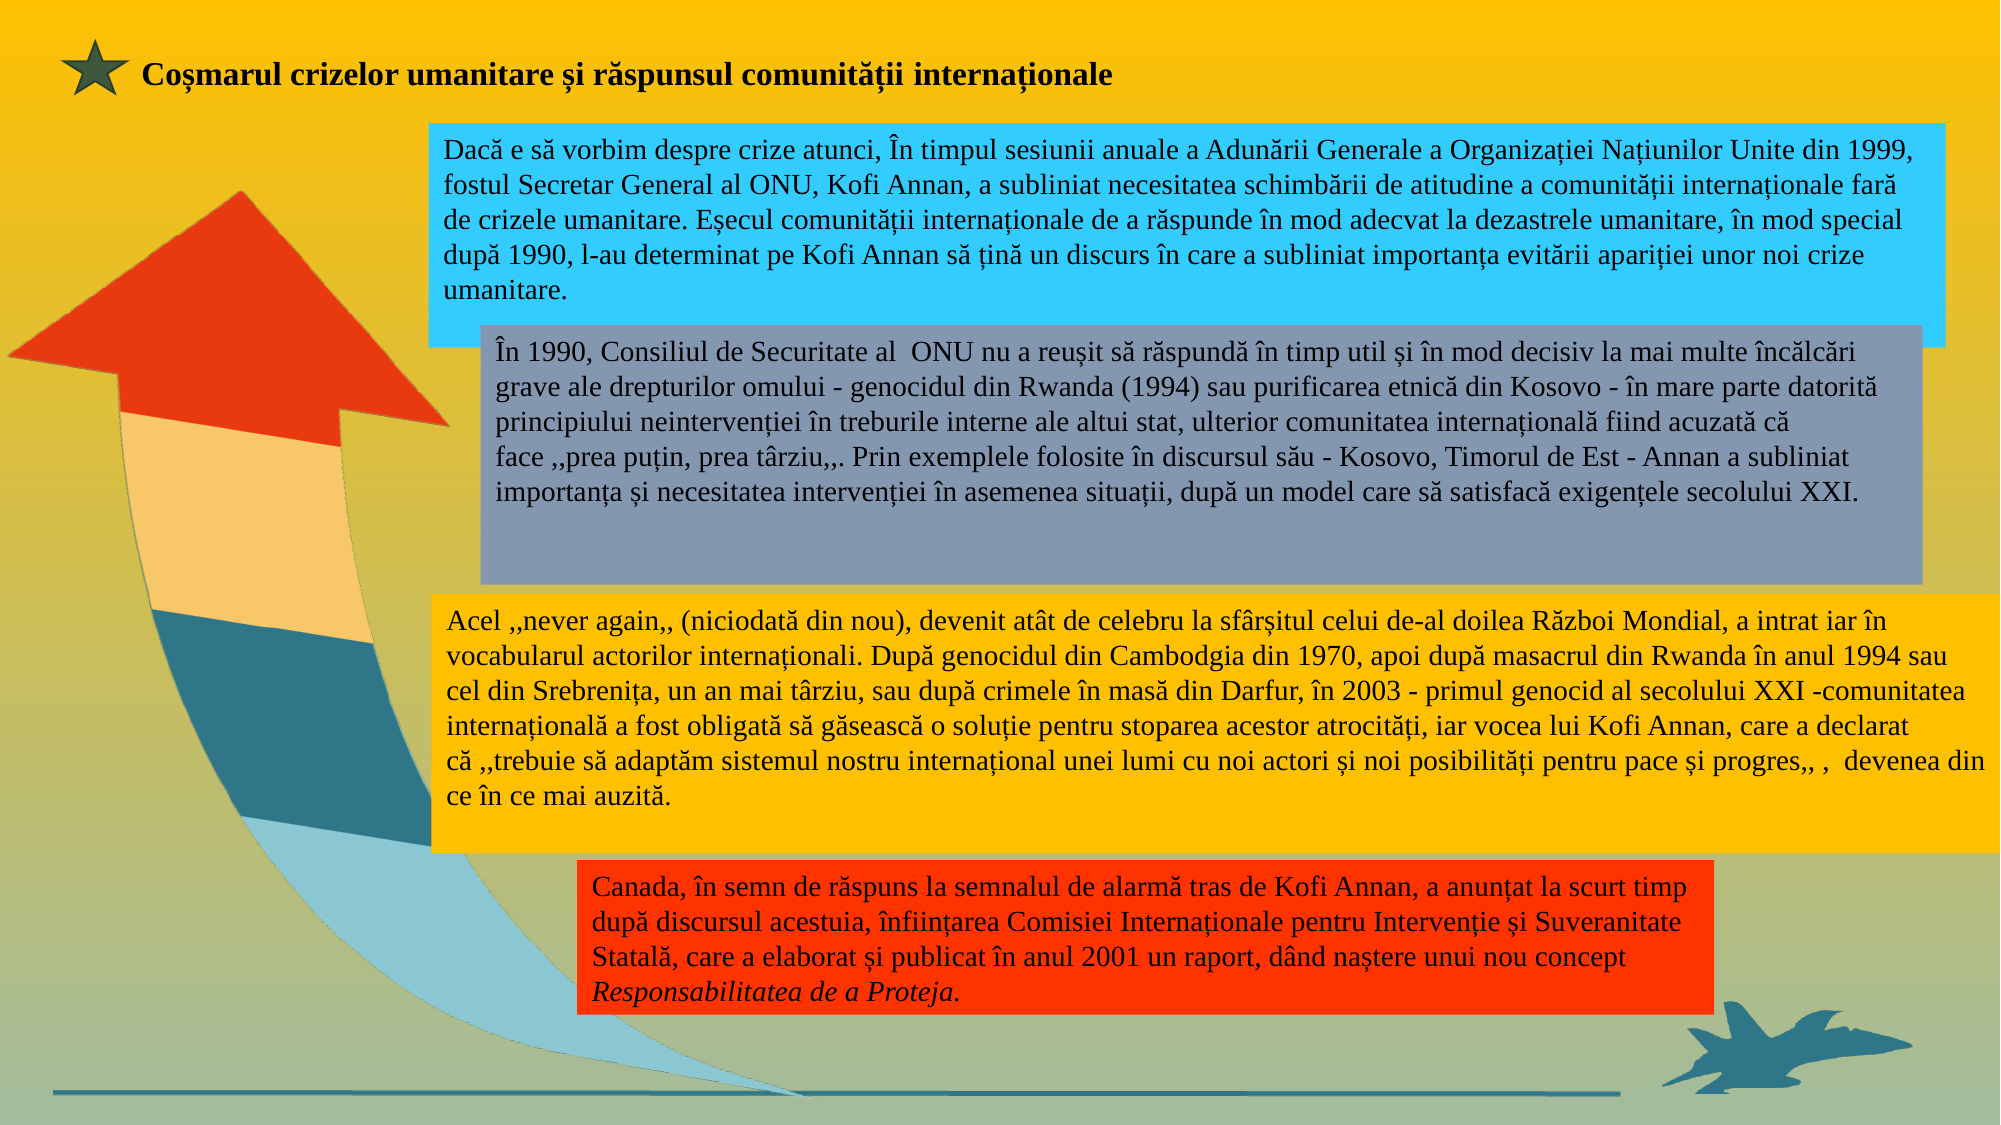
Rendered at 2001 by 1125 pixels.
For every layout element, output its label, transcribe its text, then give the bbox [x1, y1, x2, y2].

text_box [60, 38, 131, 96]
text_box În 1990, Consiliul de Securitate al ONU nu a reușit să răspundă în timp util și în mod decisiv la mai multe încălcări grave ale drepturilor omului - genocidul din Rwanda (1994) sau purificarea etnică din Kosovo - în mare parte datorită principiului neintervenției în treburile interne ale altui stat, ulterior comunitatea internațională fiind acuzată că face ,,prea puțin, prea târziu,,. Prin exemplele folosite în discursul său - Kosovo, Timorul de Est - Annan a subliniat importanța și necesitatea intervenției în asemenea situații, după un model care să satisfacă exigențele secolului XXI. [889, 325, 1923, 585]
text_box Coșmarul crizelor umanitare și răspunsul comunității internaționale [126, 45, 1245, 140]
text_box Dacă e să vorbim despre crize atunci, În timpul sesiunii anuale a Adunării Generale a Organizației Națiunilor Unite din 1999, fostul Secretar General al ONU, Kofi Annan, a subliniat necesitatea schimbării de atitudine a comunității internaționale fară de crizele umanitare. Eșecul comunității internaționale de a răspunde în mod adecvat la dezastrele umanitare, în mod special după 1990, l-au determinat pe Kofi Annan să țină un discurs în care a subliniat importanța evitării apariției unor noi crize umanitare. [428, 123, 1946, 348]
picture [0, 158, 1623, 1099]
text_box Canada, în semn de răspuns la semnalul de alarmă tras de Kofi Annan, a anunțat la scurt timp după discursul acestuia, înființarea Comisiei Internaționale pentru Intervenție și Suveranitate Statală, care a elaborat și publicat în anul 2001 un raport, dând naștere unui nou concept Responsabilitatea de a Proteja. [889, 860, 1715, 1015]
picture [1662, 1001, 1913, 1094]
text_box Acel ,,never again,, (niciodată din nou), devenit atât de celebru la sfârșitul celui de-al doilea Război Mondial, a intrat iar în vocabularul actorilor internaționali. După genocidul din Cambodgia din 1970, apoi după masacrul din Rwanda în anul 1994 sau cel din Srebrenița, un an mai târziu, sau după crimele în masă din Darfur, în 2003 - primul genocid al secolului XXI -comunitatea internațională a fost obligată să găsească o soluție pentru stoparea acestor atrocități, iar vocea lui Kofi Annan, care a declarat că ,,trebuie să adaptăm sistemul nostru internațional unei lumi cu noi actori și noi posibilități pentru pace și progres,, , devenea din ce în ce mai auzită. [889, 593, 2000, 854]
